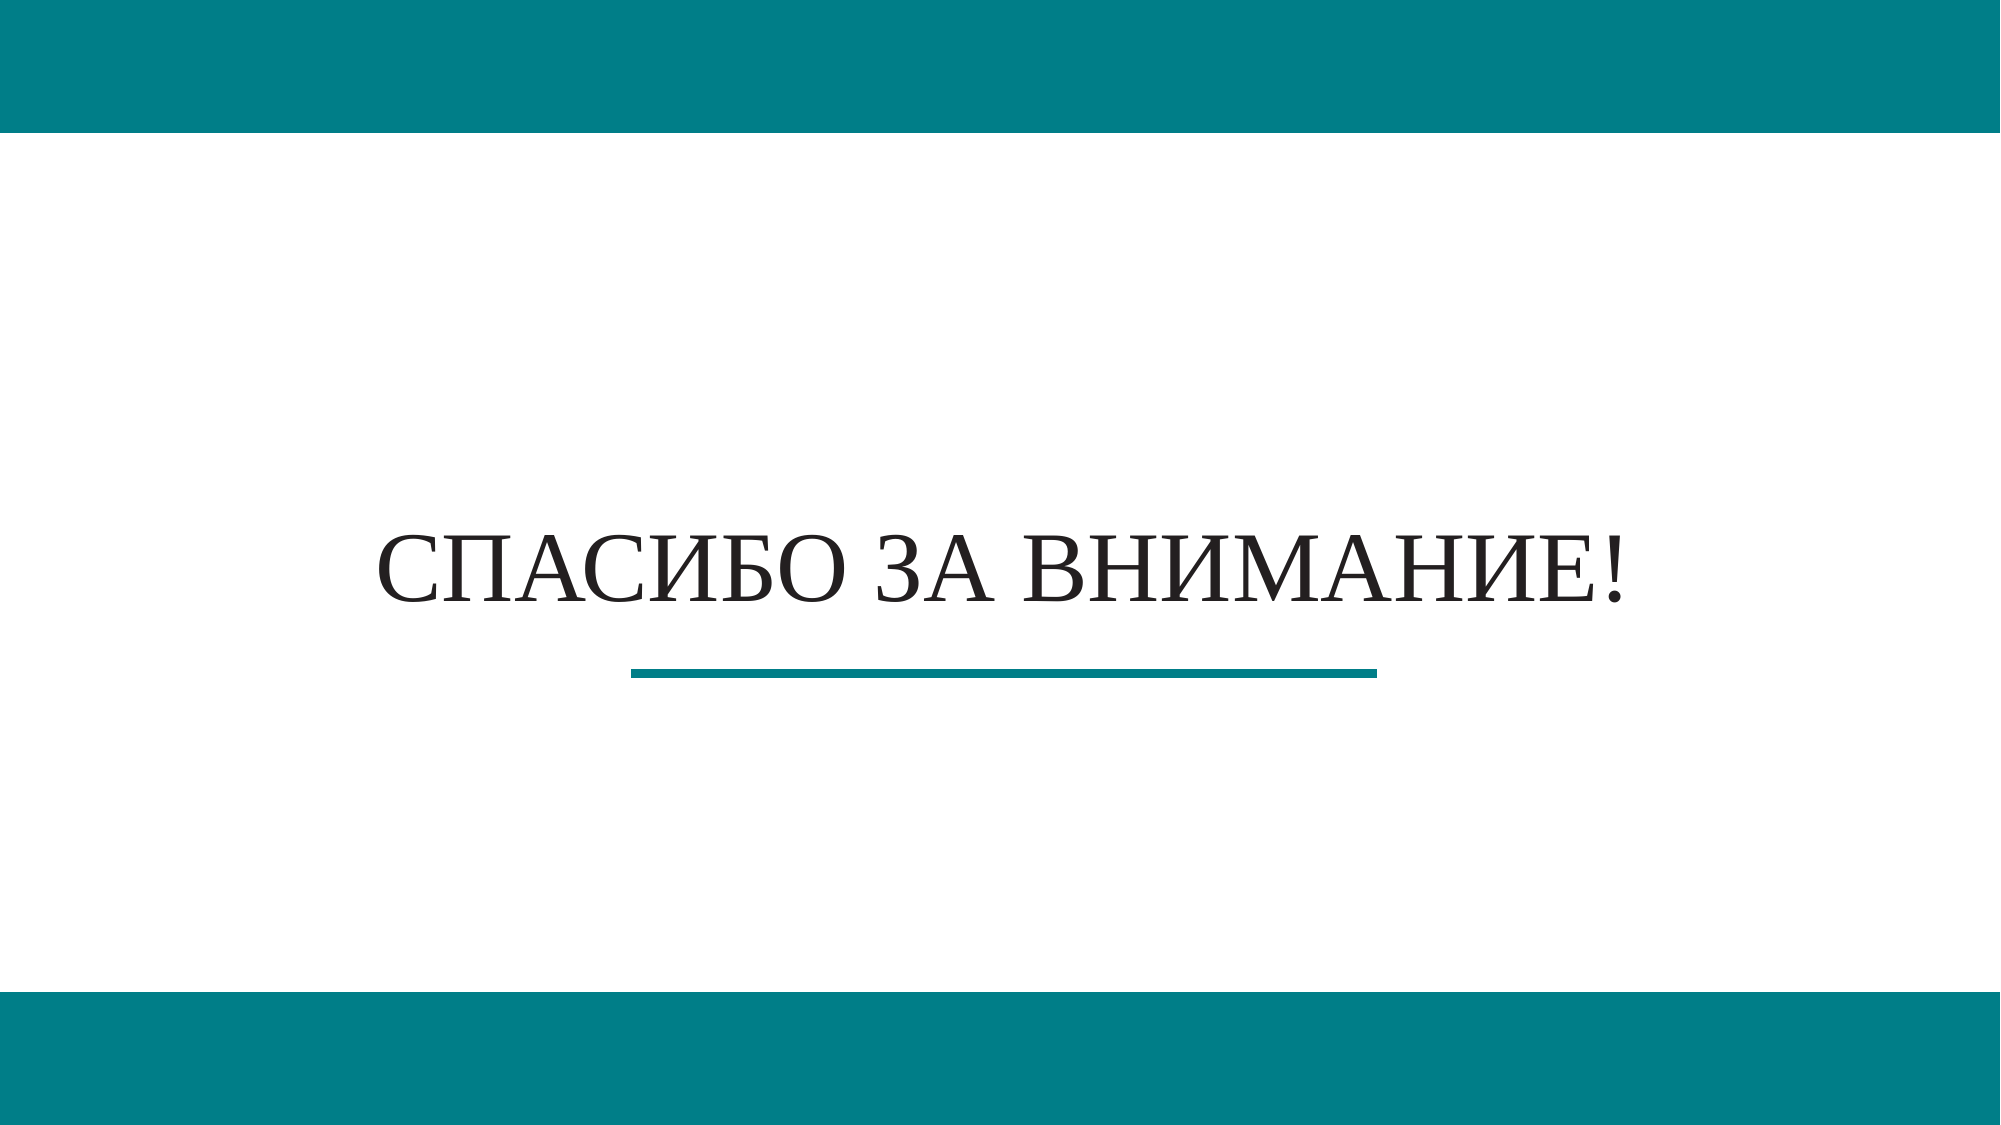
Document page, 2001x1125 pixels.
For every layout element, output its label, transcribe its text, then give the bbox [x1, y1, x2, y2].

text_box СПАСИБО ЗА ВНИМАНИЕ! [60, 494, 1948, 630]
text_box [0, 991, 2000, 1125]
text_box [0, 0, 2000, 134]
